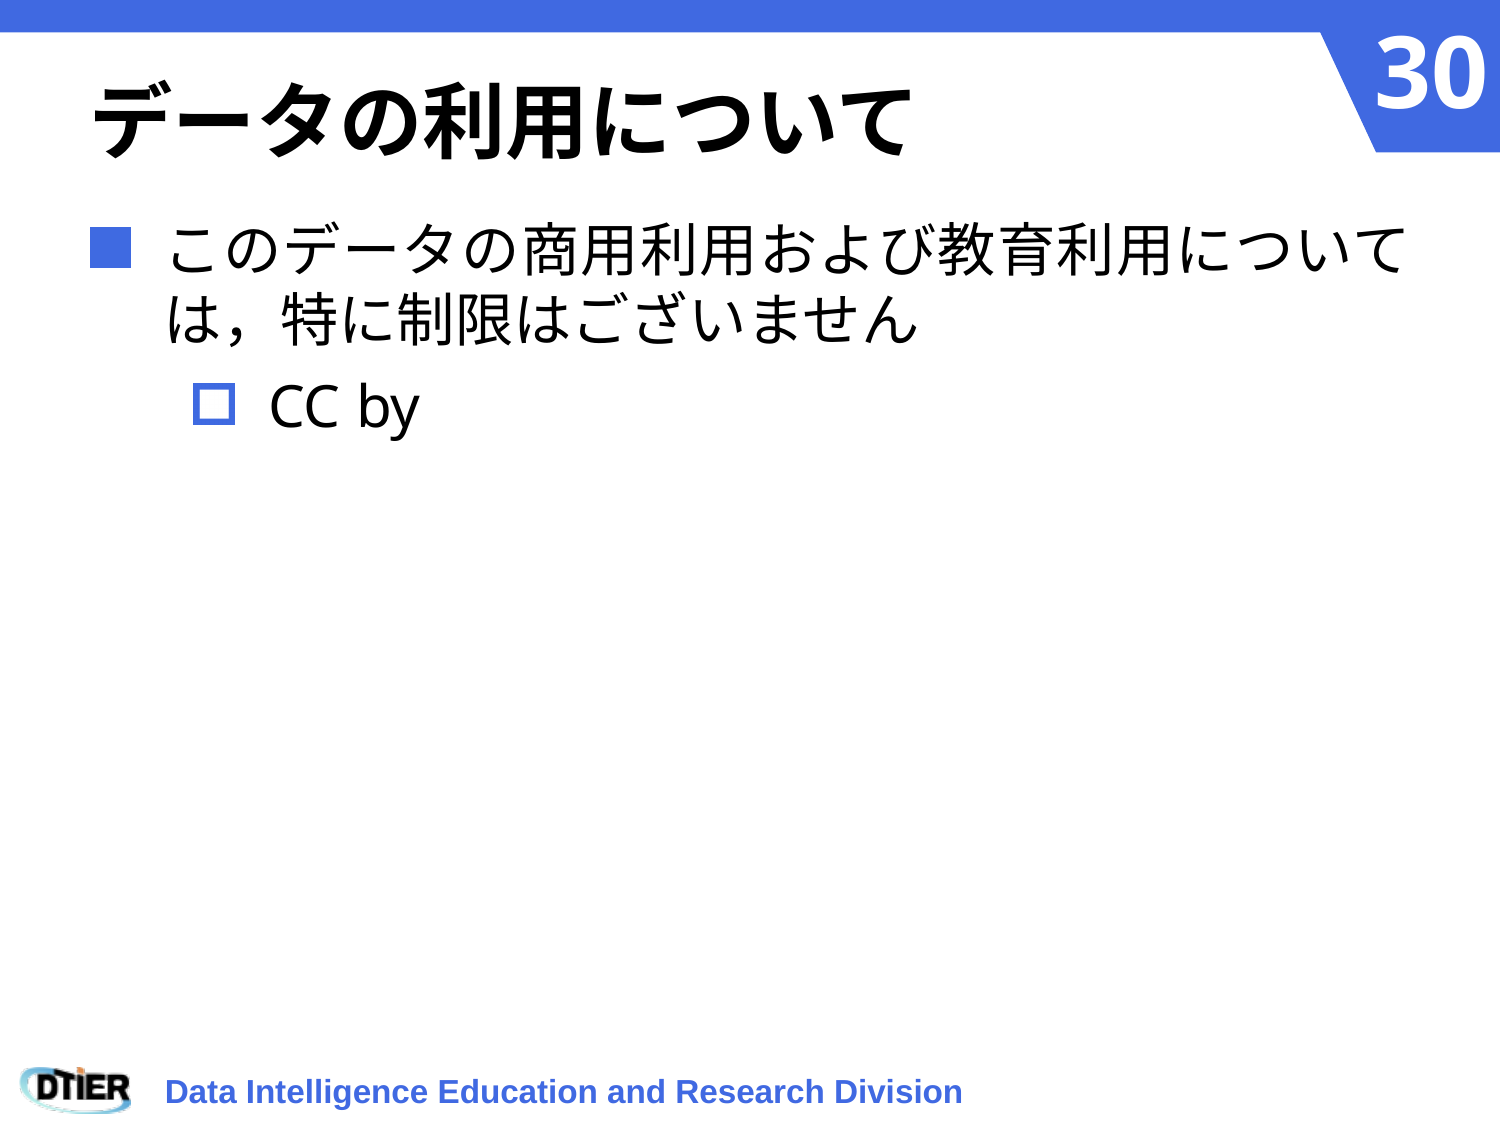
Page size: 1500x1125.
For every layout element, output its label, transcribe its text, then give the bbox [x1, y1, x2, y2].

picture [193, 383, 235, 425]
picture [19, 1067, 131, 1114]
list このデータの商用利用および教育利用については，特に制限はございません CC by [75, 205, 1425, 1038]
title データの利用について [75, 59, 1397, 180]
picture [90, 227, 131, 268]
